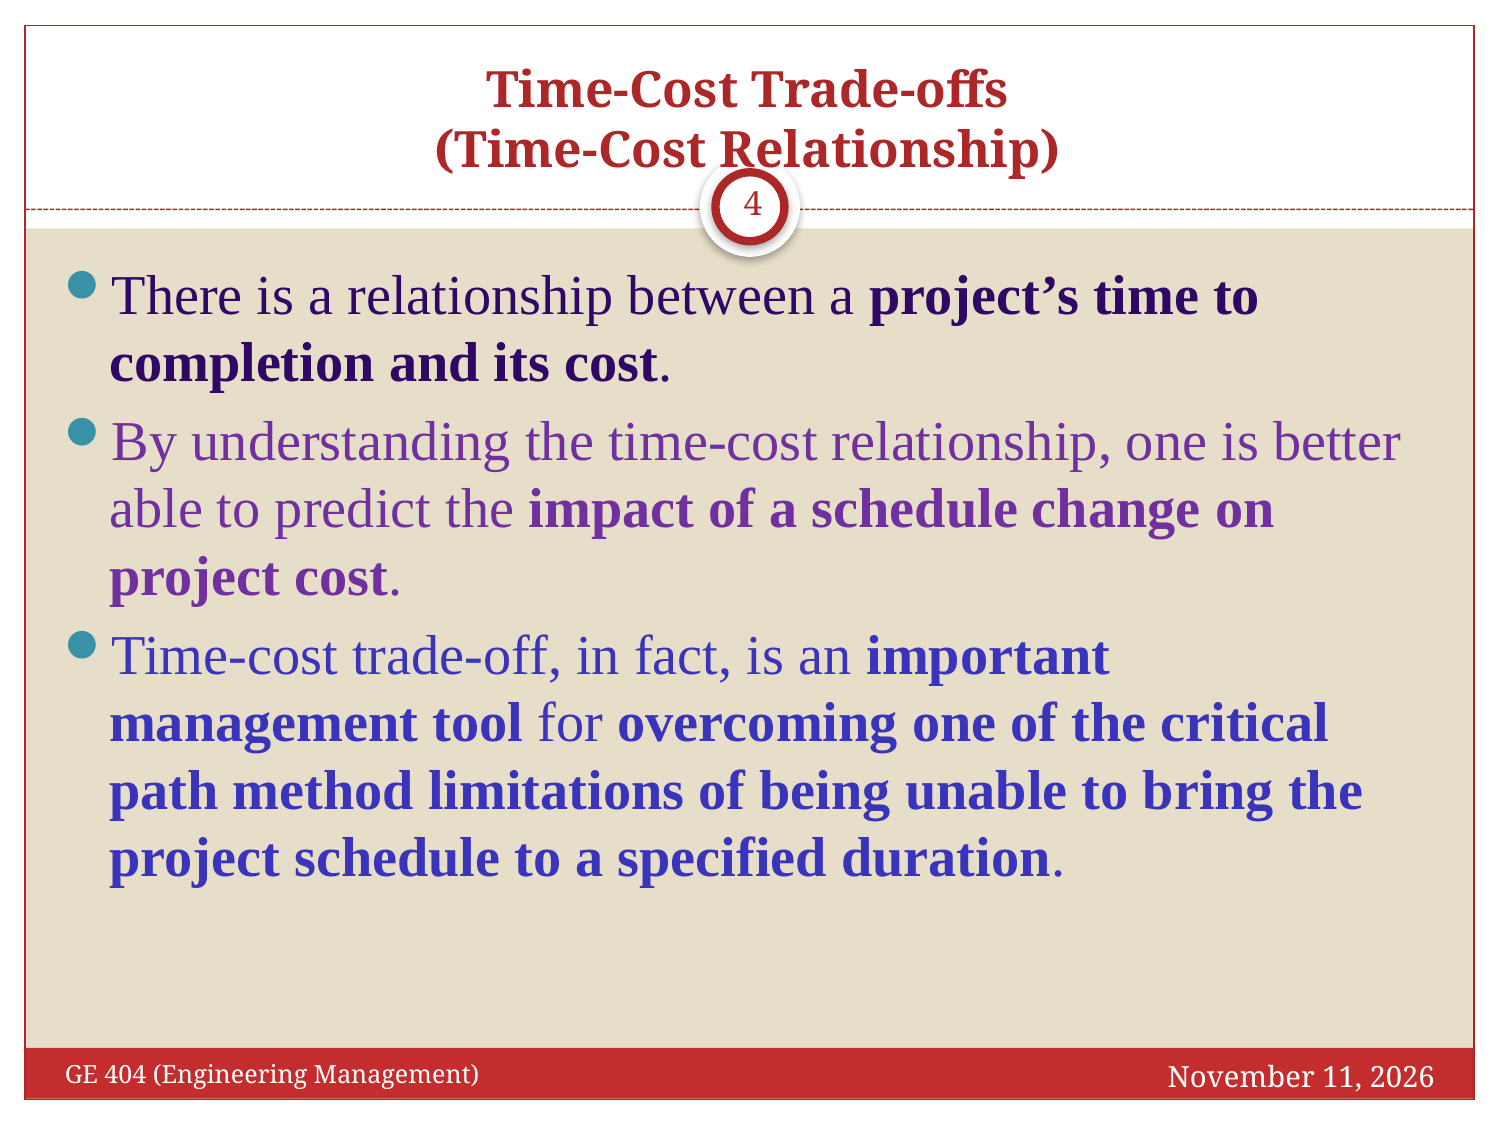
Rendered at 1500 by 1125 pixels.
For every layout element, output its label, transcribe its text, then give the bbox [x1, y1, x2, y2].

slide_number 4 [715, 168, 791, 241]
footer GE 404 (Engineering Management) [50, 1051, 638, 1112]
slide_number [950, 1050, 1450, 1111]
title Time-Cost Trade-offs (Time-Cost Relationship) [47, 60, 1448, 185]
list There is a relationship between a project’s time to completion and its cost. By understanding the time-cost relationship, one is better able to predict the impact of a schedule change on project cost. Time-cost trade-off, in fact, is an important management tool for overcoming one of the critical path method limitations of being unable to bring the project schedule to a specified duration. [49, 250, 1445, 1001]
